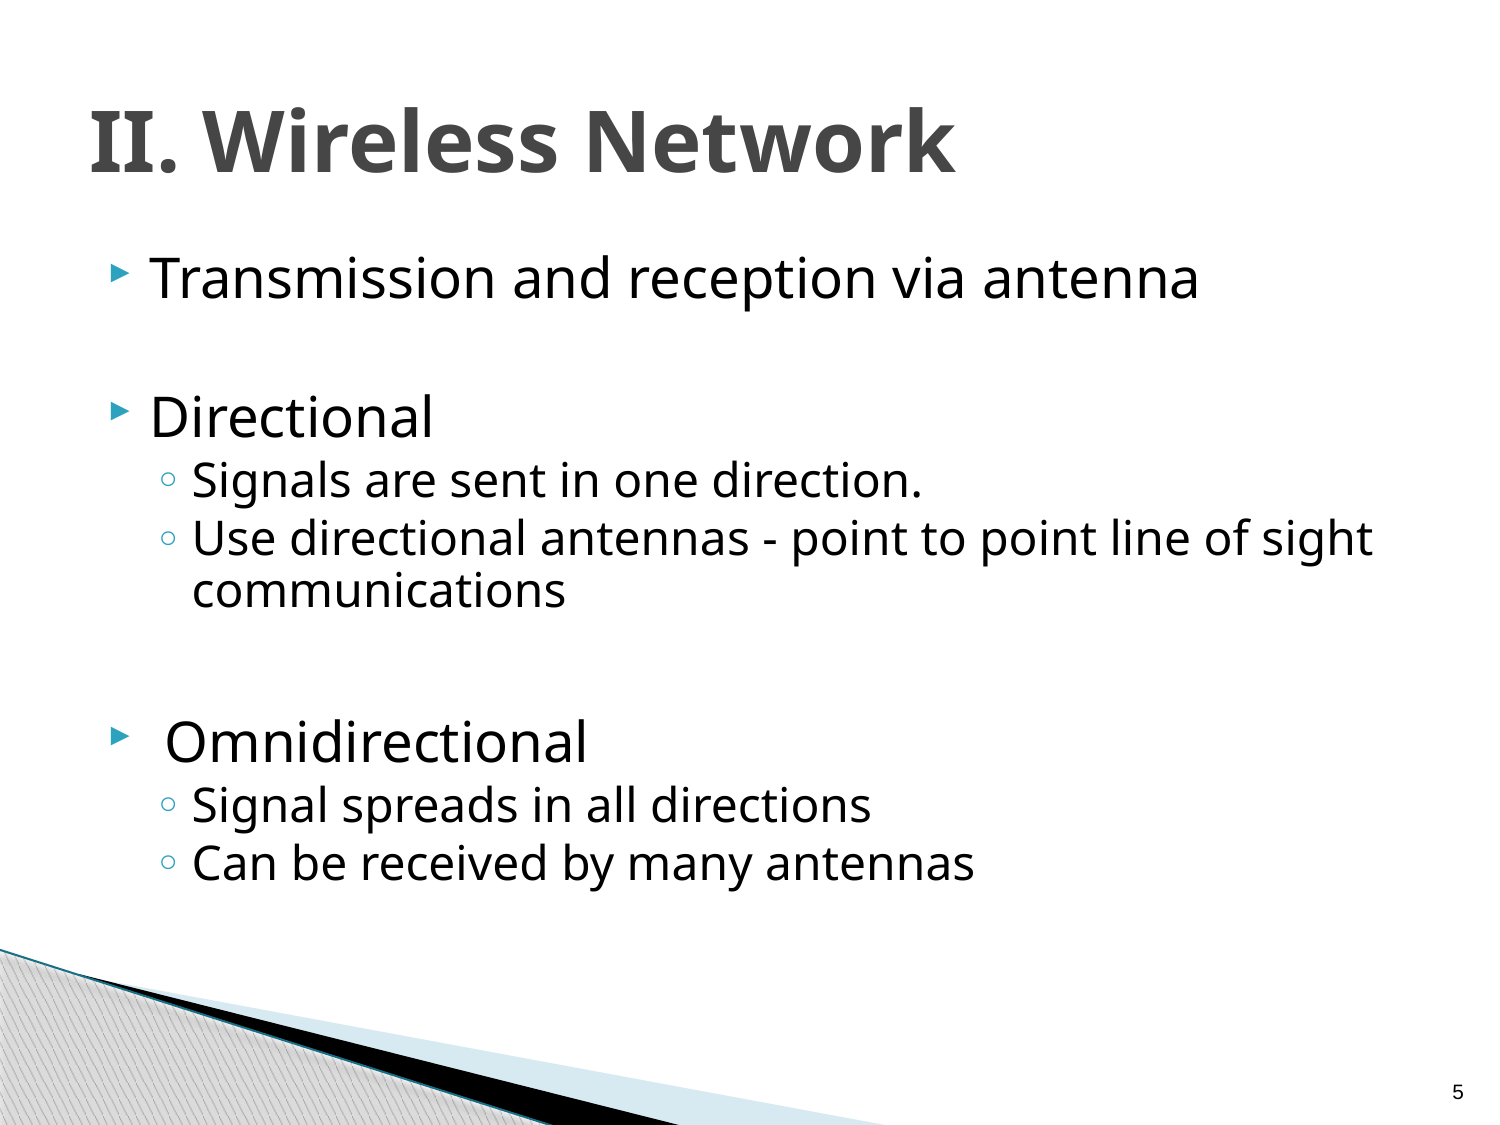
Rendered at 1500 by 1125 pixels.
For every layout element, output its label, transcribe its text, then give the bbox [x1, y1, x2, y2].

title II. Wireless Network [75, 45, 1425, 233]
list Transmission and reception via antenna Directional Signals are sent in one direction. Use directional antennas - point to point line of sight communications Omnidirectional Signal spreads in all directions Can be received by many antennas [75, 243, 1425, 986]
slide_number 5 [1418, 1051, 1479, 1112]
